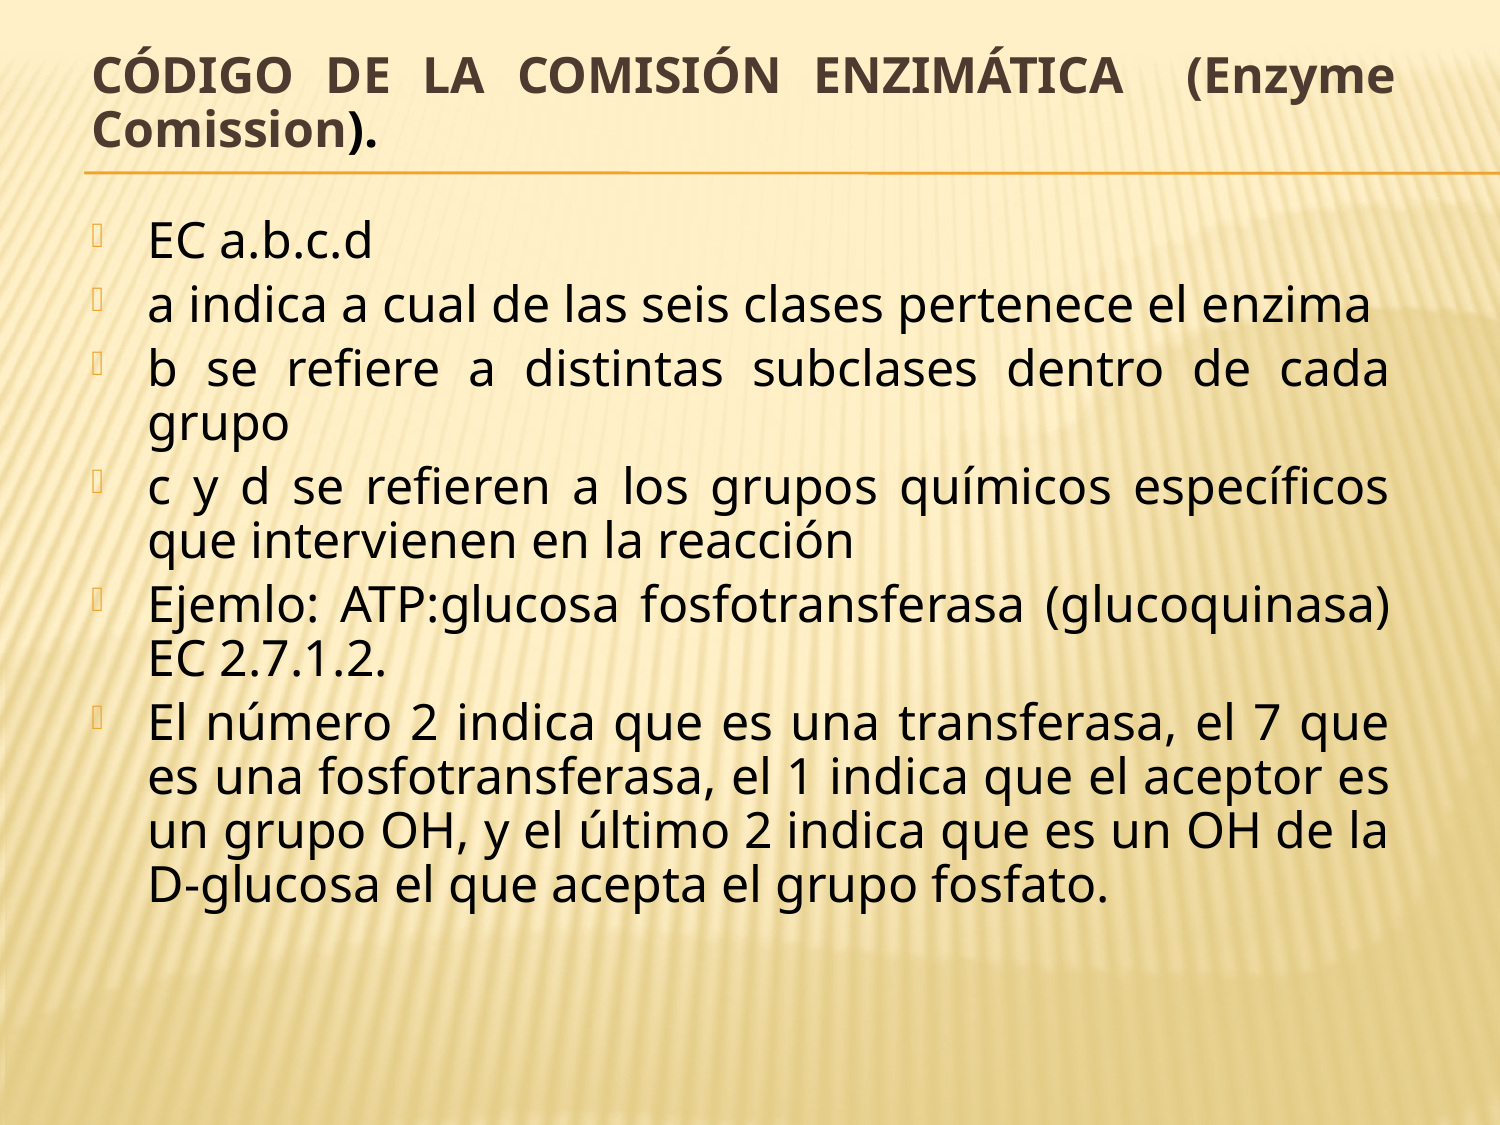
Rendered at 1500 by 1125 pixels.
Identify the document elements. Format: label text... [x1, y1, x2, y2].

text_box CÓDIGO DE LA COMISIÓN ENZIMÁTICA (Enzyme Comission). [76, 42, 1412, 166]
list EC a.b.c.d a indica a cual de las seis clases pertenece el enzima b se refiere a distintas subclases dentro de cada grupo c y d se refieren a los grupos químicos específicos que intervienen en la reacción Ejemlo: ATP:glucosa fosfotransferasa (glucoquinasa) EC 2.7.1.2. El número 2 indica que es una transferasa, el 7 que es una fosfotransferasa, el 1 indica que el aceptor es un grupo OH, y el último 2 indica que es un OH de la D-glucosa el que acepta el grupo fosfato. [76, 208, 1406, 1035]
